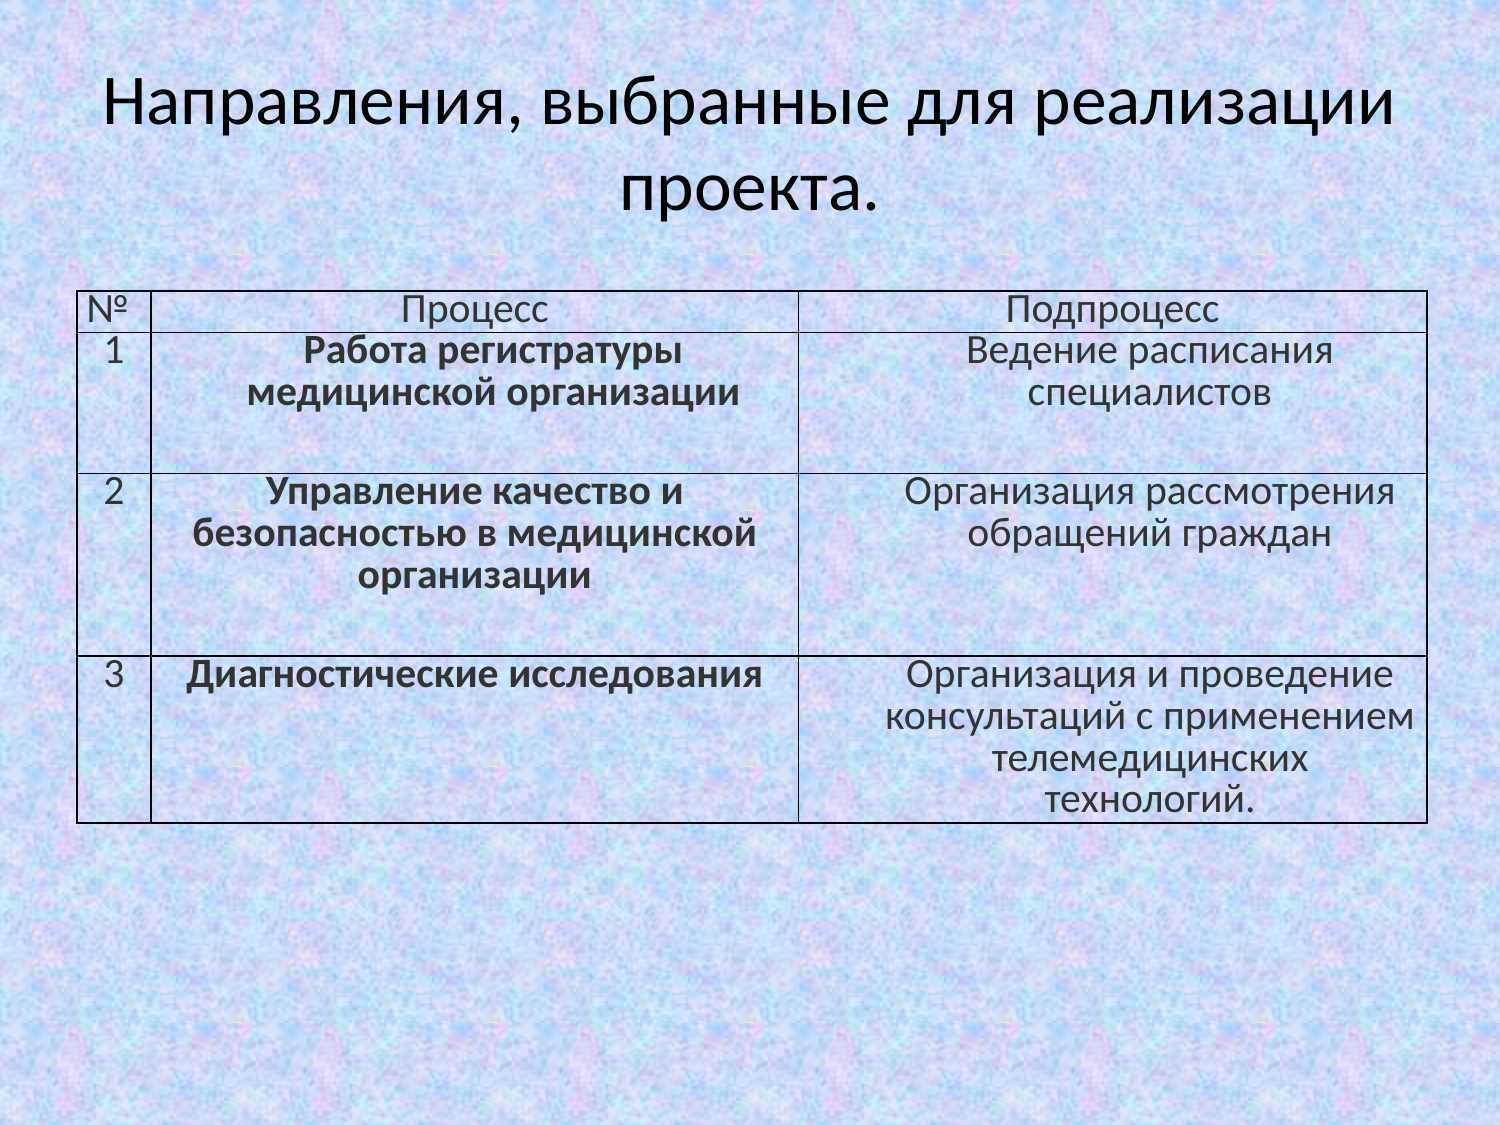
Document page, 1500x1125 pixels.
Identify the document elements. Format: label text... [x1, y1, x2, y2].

title Направления, выбранные для реализации проекта. [75, 45, 1425, 233]
table_cell 2 [78, 474, 150, 655]
table_header № [78, 292, 150, 332]
picture [0, 0, 1500, 1125]
table_cell Работа регистратуры медицинской организации [152, 333, 798, 473]
table_header Процесс [152, 292, 798, 332]
table_cell Организация и проведение консультаций с применением телемедицинских технологий. [799, 657, 1426, 822]
table_cell Диагностические исследования [152, 657, 798, 822]
table_cell Организация рассмотрения обращений граждан [799, 474, 1426, 655]
table_cell 1 [78, 333, 150, 473]
table_cell 3 [78, 657, 150, 822]
table_header Подпроцесс [799, 292, 1426, 332]
table_cell Управление качество и безопасностью в медицинской организации [152, 474, 798, 655]
table_cell Ведение расписания специалистов [799, 333, 1426, 473]
